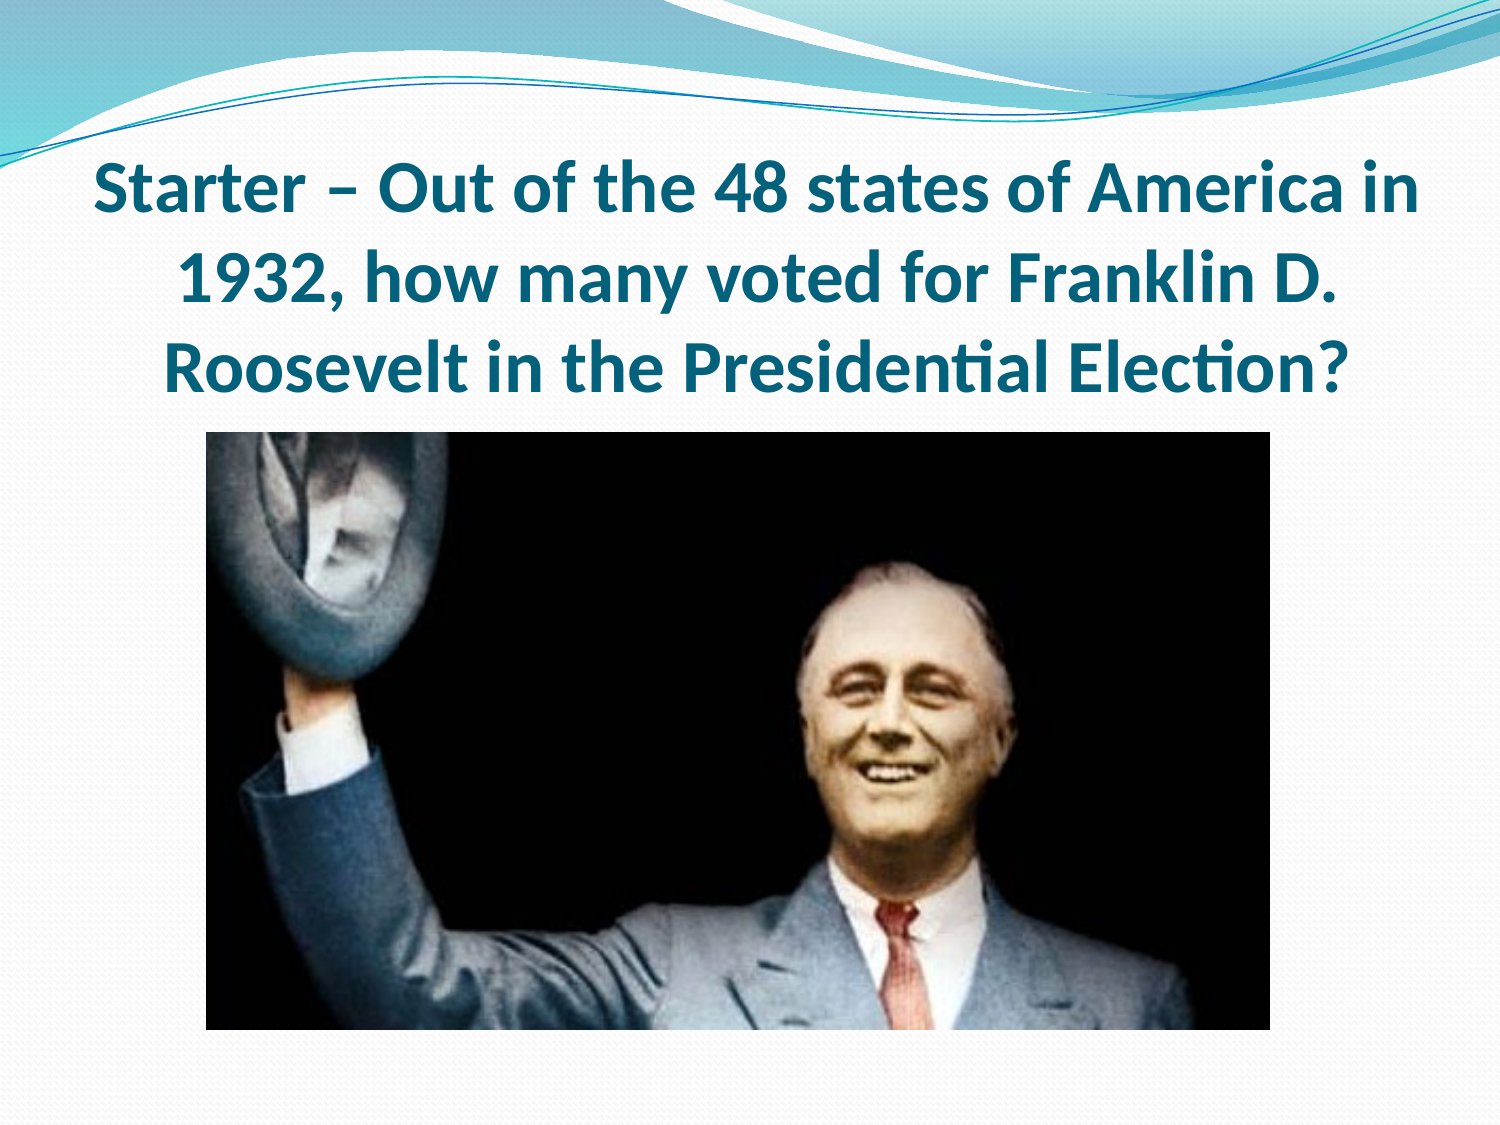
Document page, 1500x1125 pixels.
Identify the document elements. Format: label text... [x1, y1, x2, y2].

title Starter – Out of the 48 states of America in 1932, how many voted for Franklin D. Roosevelt in the Presidential Election? [76, 219, 1440, 408]
picture [206, 432, 1270, 1031]
